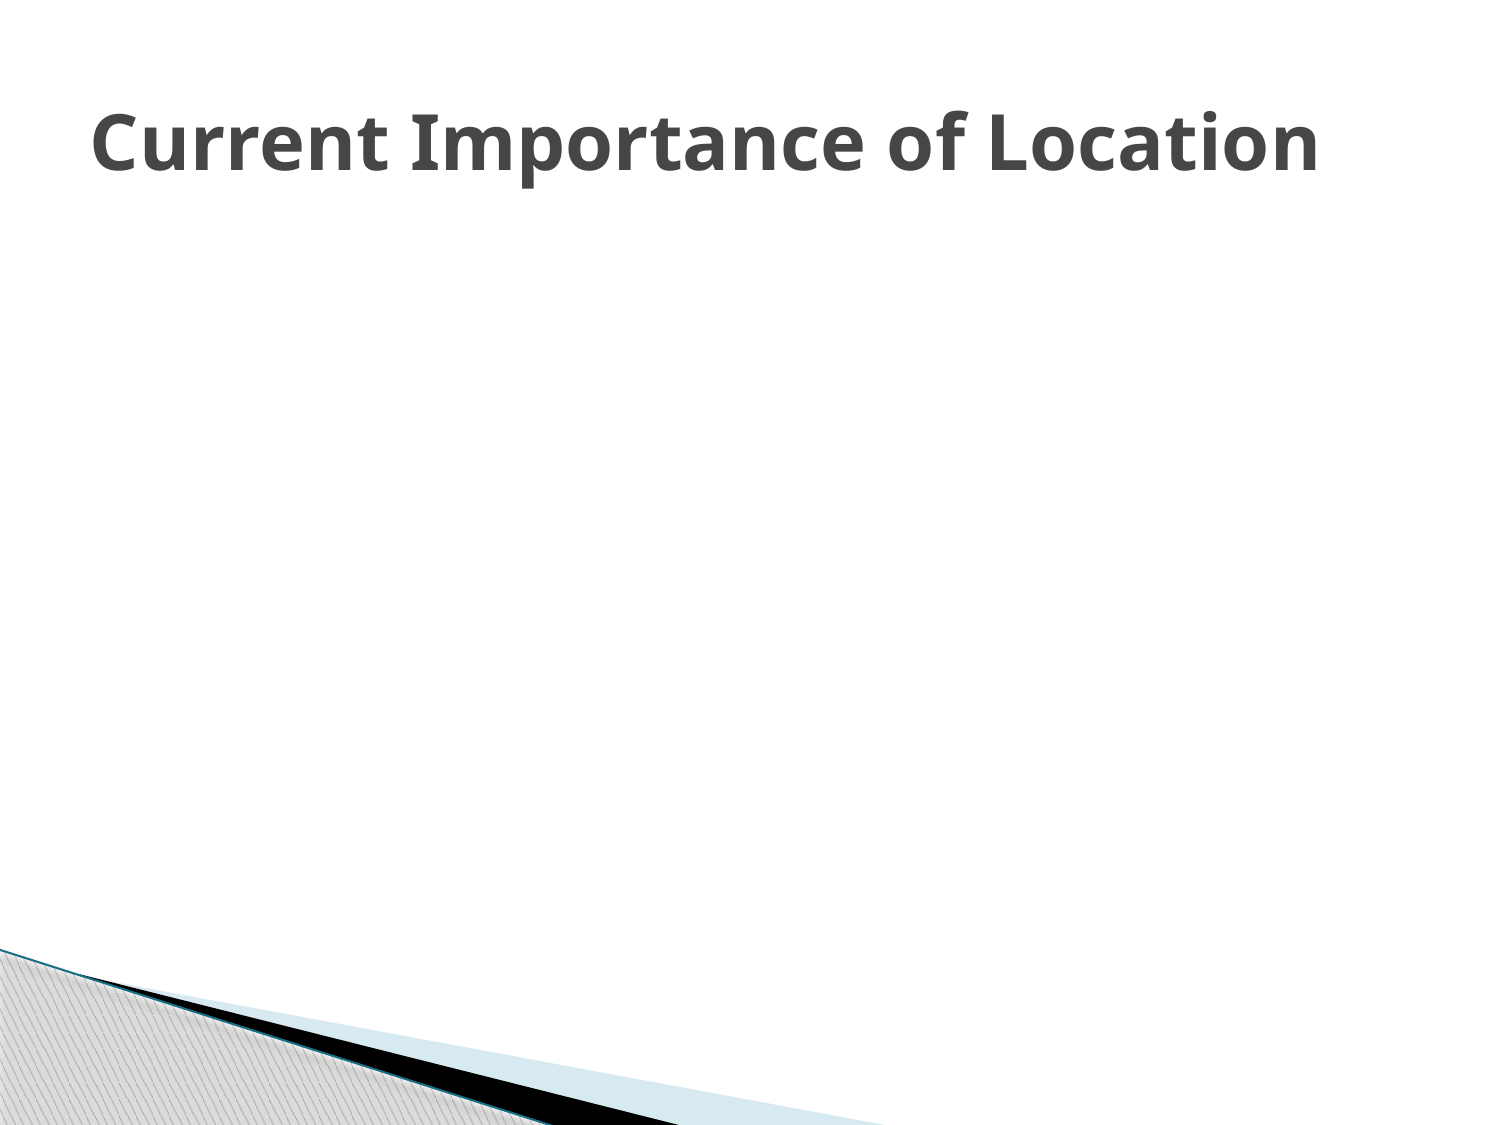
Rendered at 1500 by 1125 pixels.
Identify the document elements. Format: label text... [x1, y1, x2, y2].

title Current Importance of Location [75, 45, 1425, 233]
